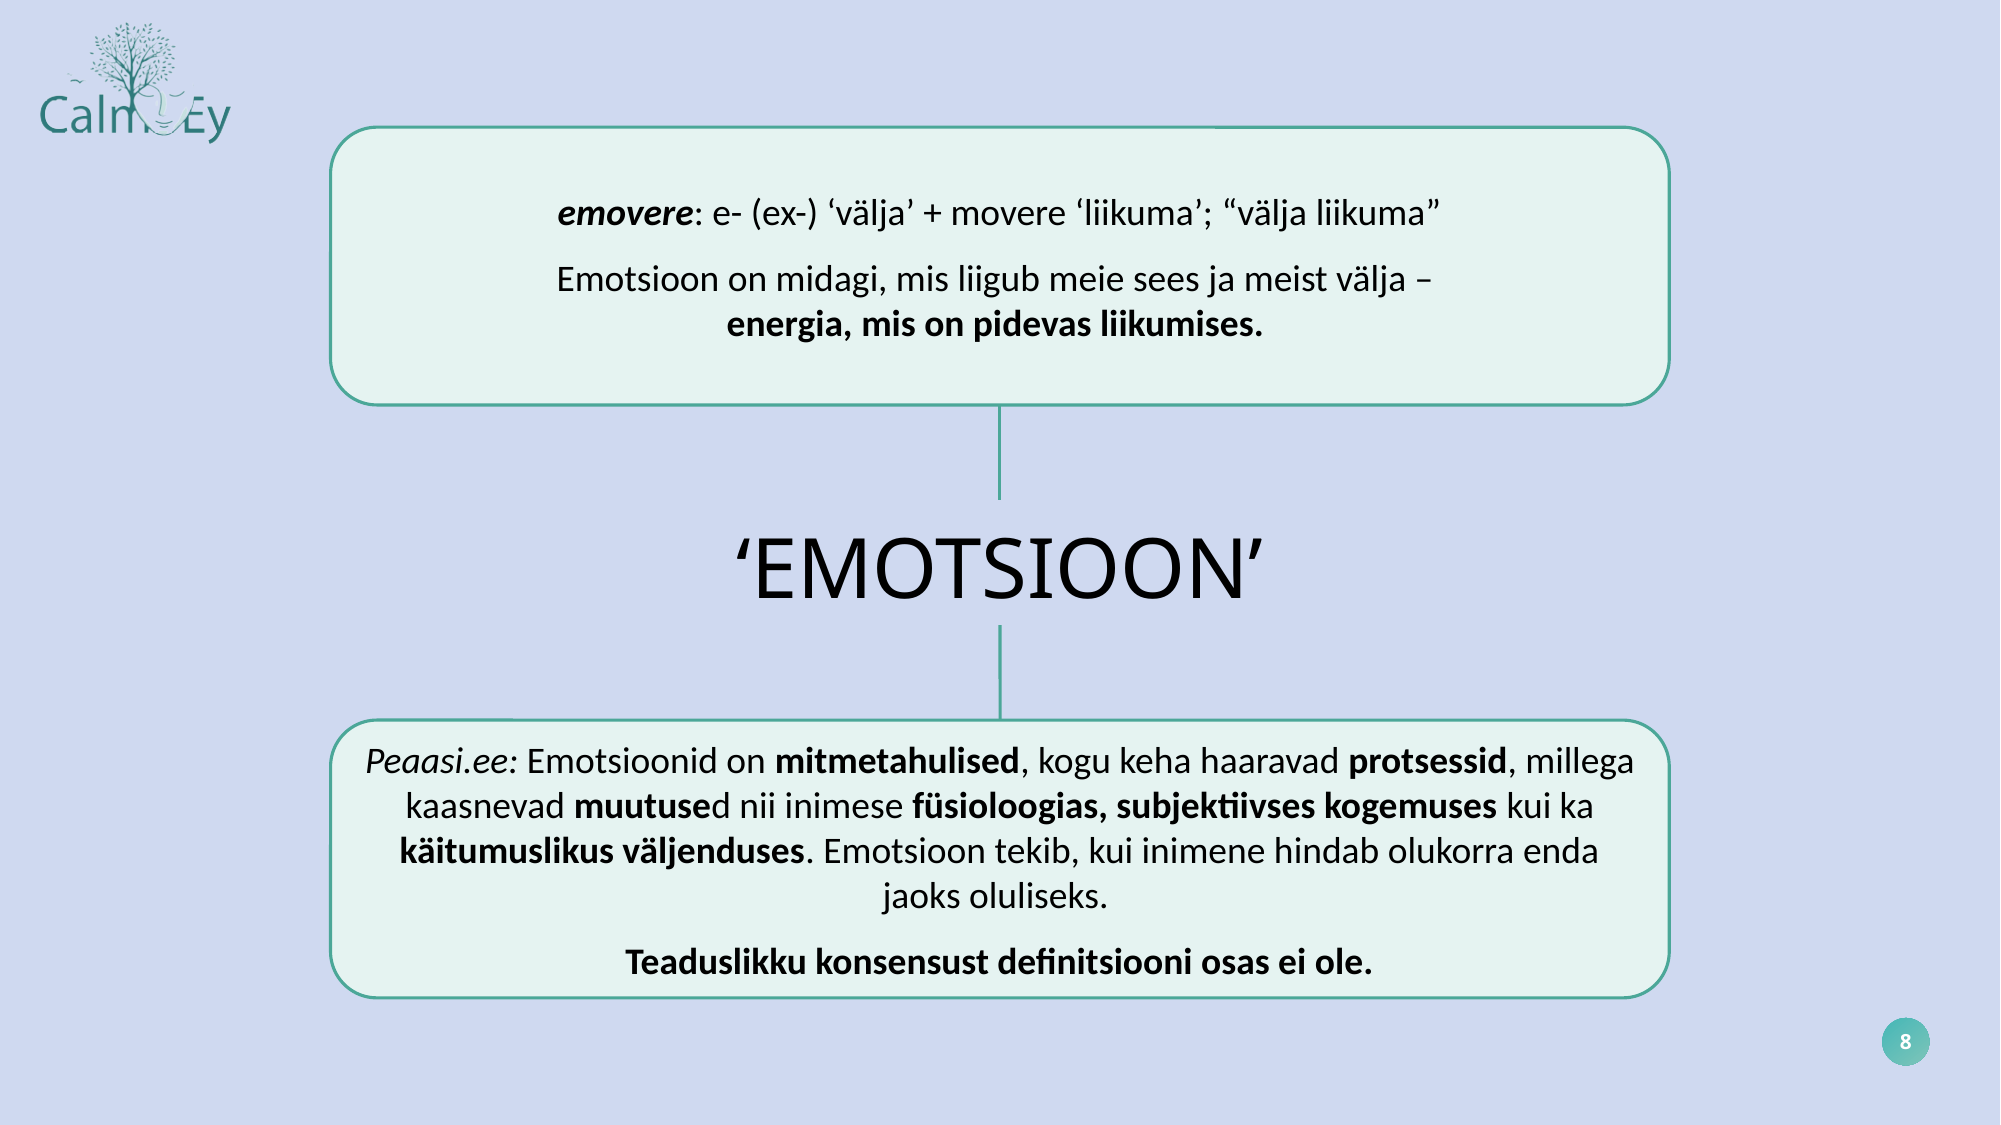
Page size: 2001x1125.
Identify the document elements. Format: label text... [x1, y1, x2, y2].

text_box emovere: e- (ex-) ‘välja’ + movere ‘liikuma’; “välja liikuma” Emotsioon on midagi, mis liigub meie sees ja meist välja – energia, mis on pidevas liikumises. [330, 127, 1670, 405]
text_box Peaasi.ee: Emotsioonid on mitmetahulised, kogu keha haaravad protsessid, millega kaasnevad muutused nii inimese füsioloogias, subjektiivses kogemuses kui ka käitumuslikus väljenduses. Emotsioon tekib, kui inimene hindab olukorra enda jaoks oluliseks. Teaduslikku konsensust definitsiooni osas ei ole. [330, 720, 1670, 998]
text_box ‘EMOTSIOON’ [627, 499, 1373, 626]
picture [19, 4, 256, 152]
